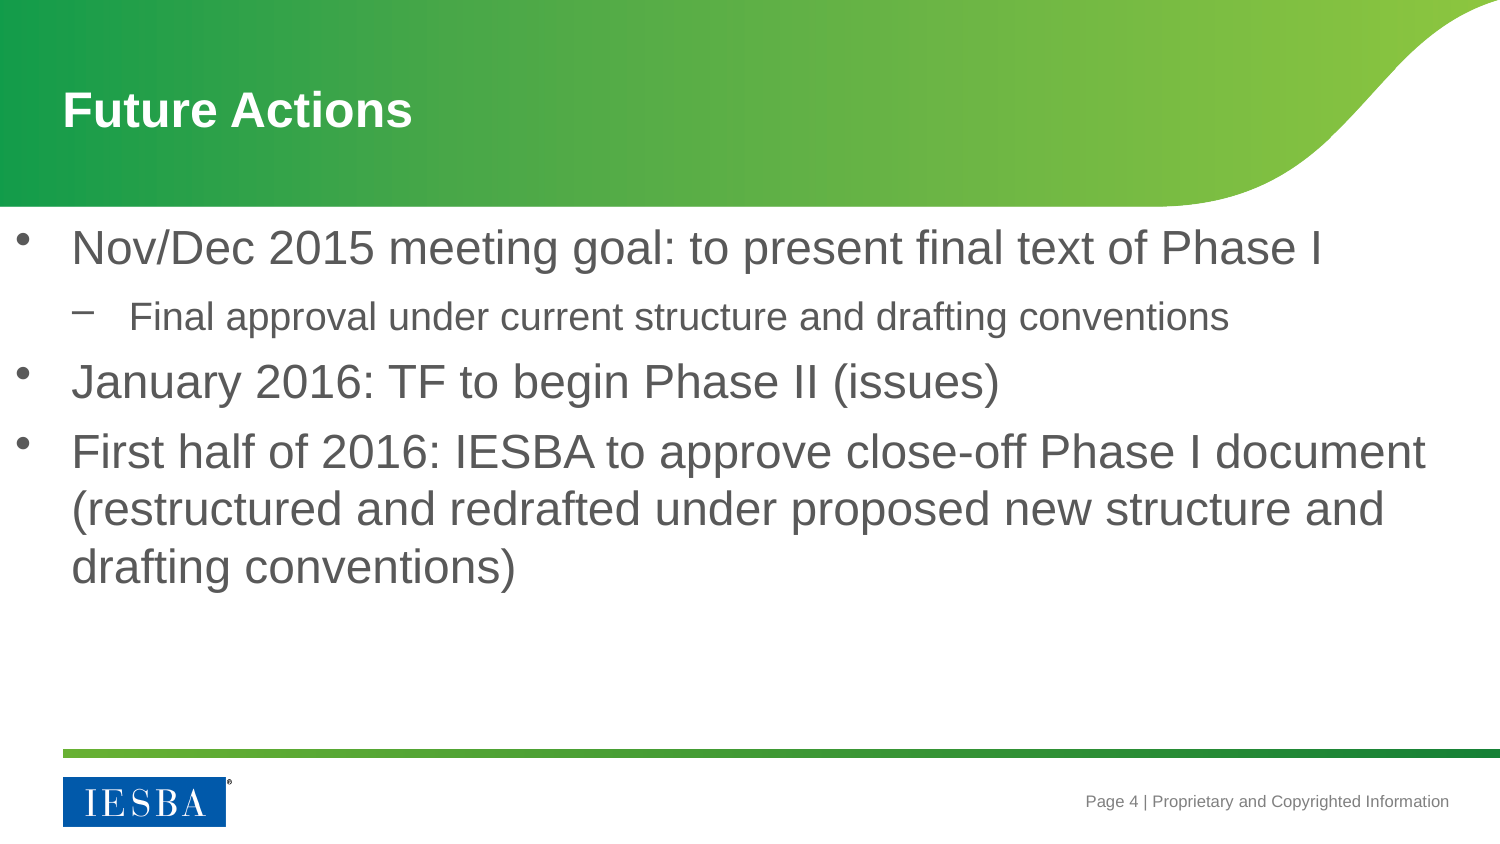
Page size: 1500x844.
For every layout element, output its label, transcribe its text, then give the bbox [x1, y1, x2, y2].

list Nov/Dec 2015 meeting goal: to present final text of Phase I Final approval under current structure and drafting conventions January 2016: TF to begin Phase II (issues) First half of 2016: IESBA to approve close-off Phase I document (restructured and redrafted under proposed new structure and drafting conventions) [0, 209, 1500, 747]
picture [0, 0, 1500, 207]
picture [63, 777, 232, 827]
title Future Actions [62, 75, 1300, 141]
